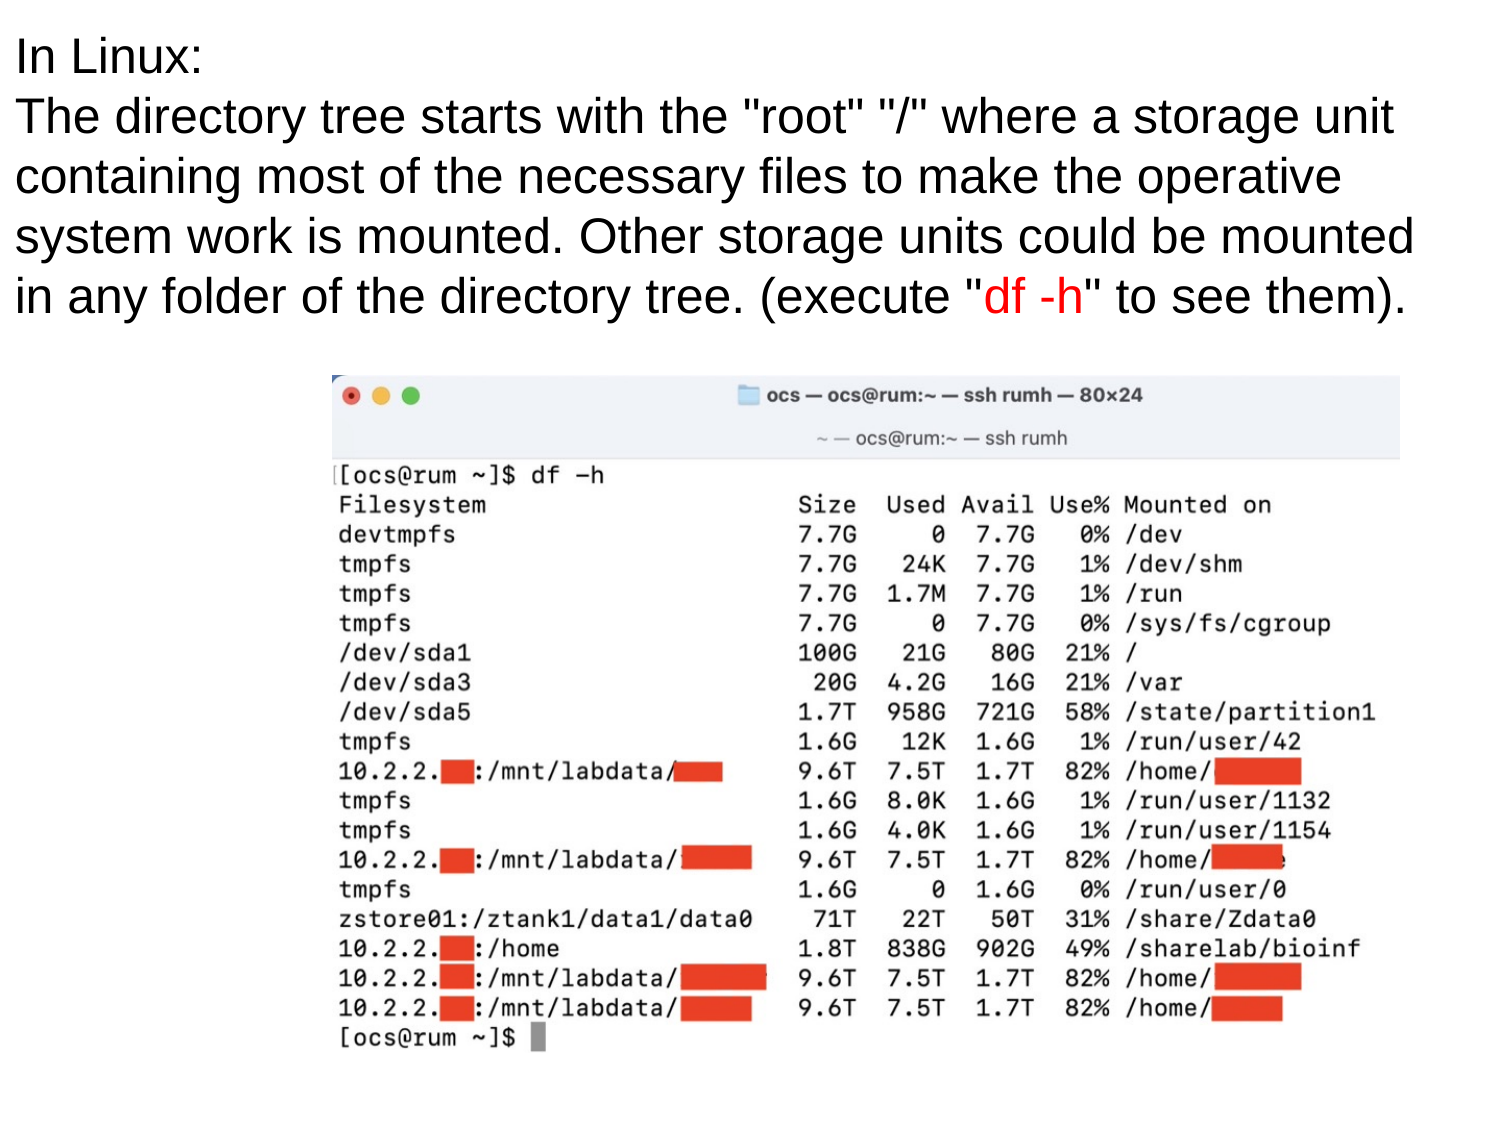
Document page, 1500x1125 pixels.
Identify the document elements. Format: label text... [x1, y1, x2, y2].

picture [331, 375, 1400, 1054]
text_box In Linux: The directory tree starts with the "root" "/" where a storage unit containing most of the necessary files to make the operative system work is mounted. Other storage units could be mounted in any folder of the directory tree. (execute "df -h" to see them). [0, 16, 1479, 331]
